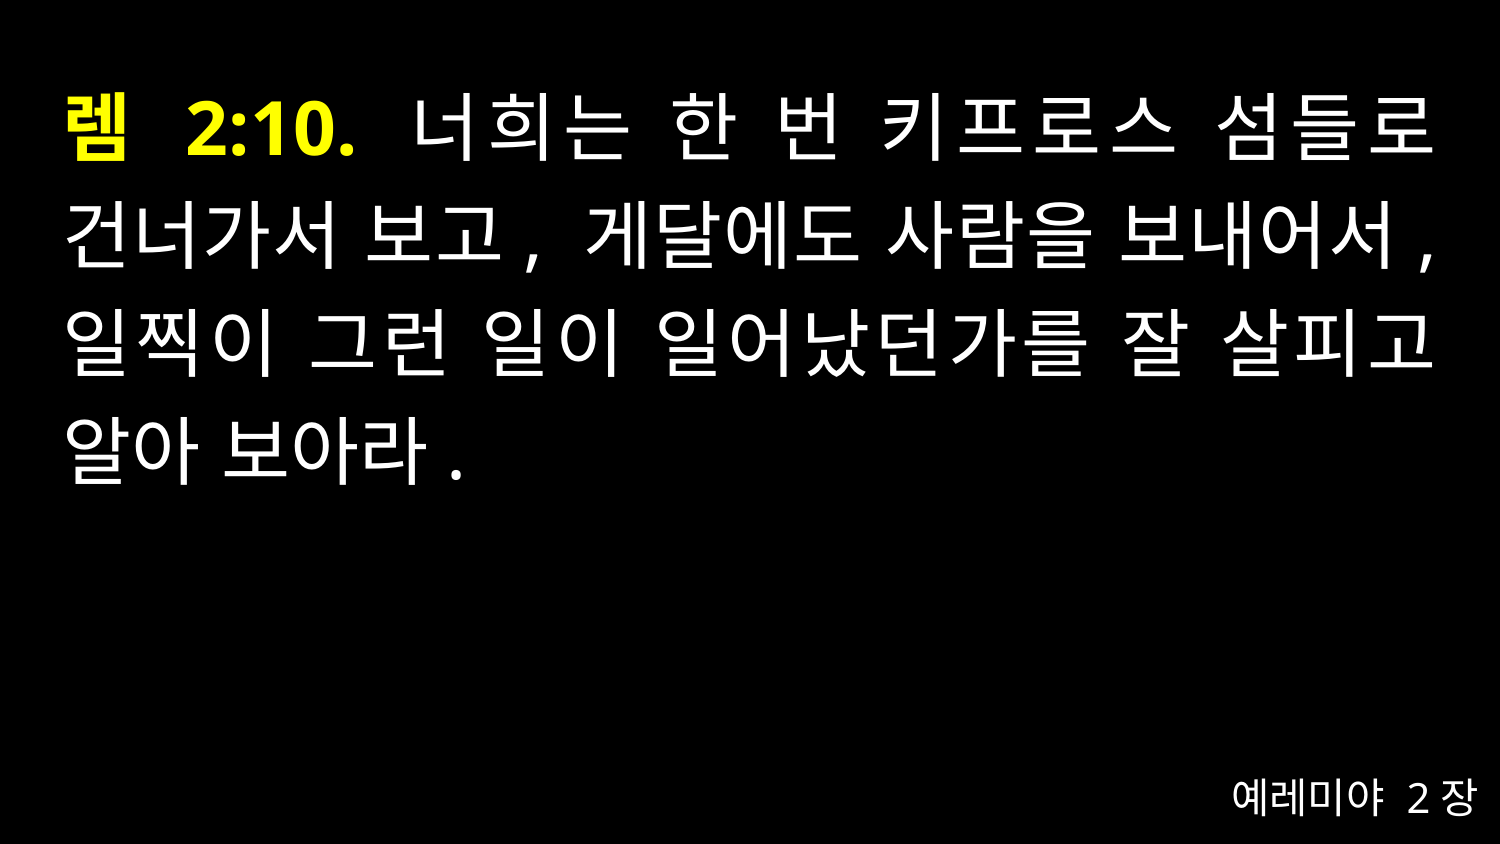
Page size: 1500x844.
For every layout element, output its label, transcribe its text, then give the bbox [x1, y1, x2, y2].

title 렘 2:10. 너희는 한 번 키프로스 섬들로 건너가서 보고, 게달에도 사람을 보내어서, 일찍이 그런 일이 일어났던가를 잘 살피고 알아 보아라. [0, 0, 1500, 844]
subtitle 예레미야 2장 [916, 770, 1500, 844]
